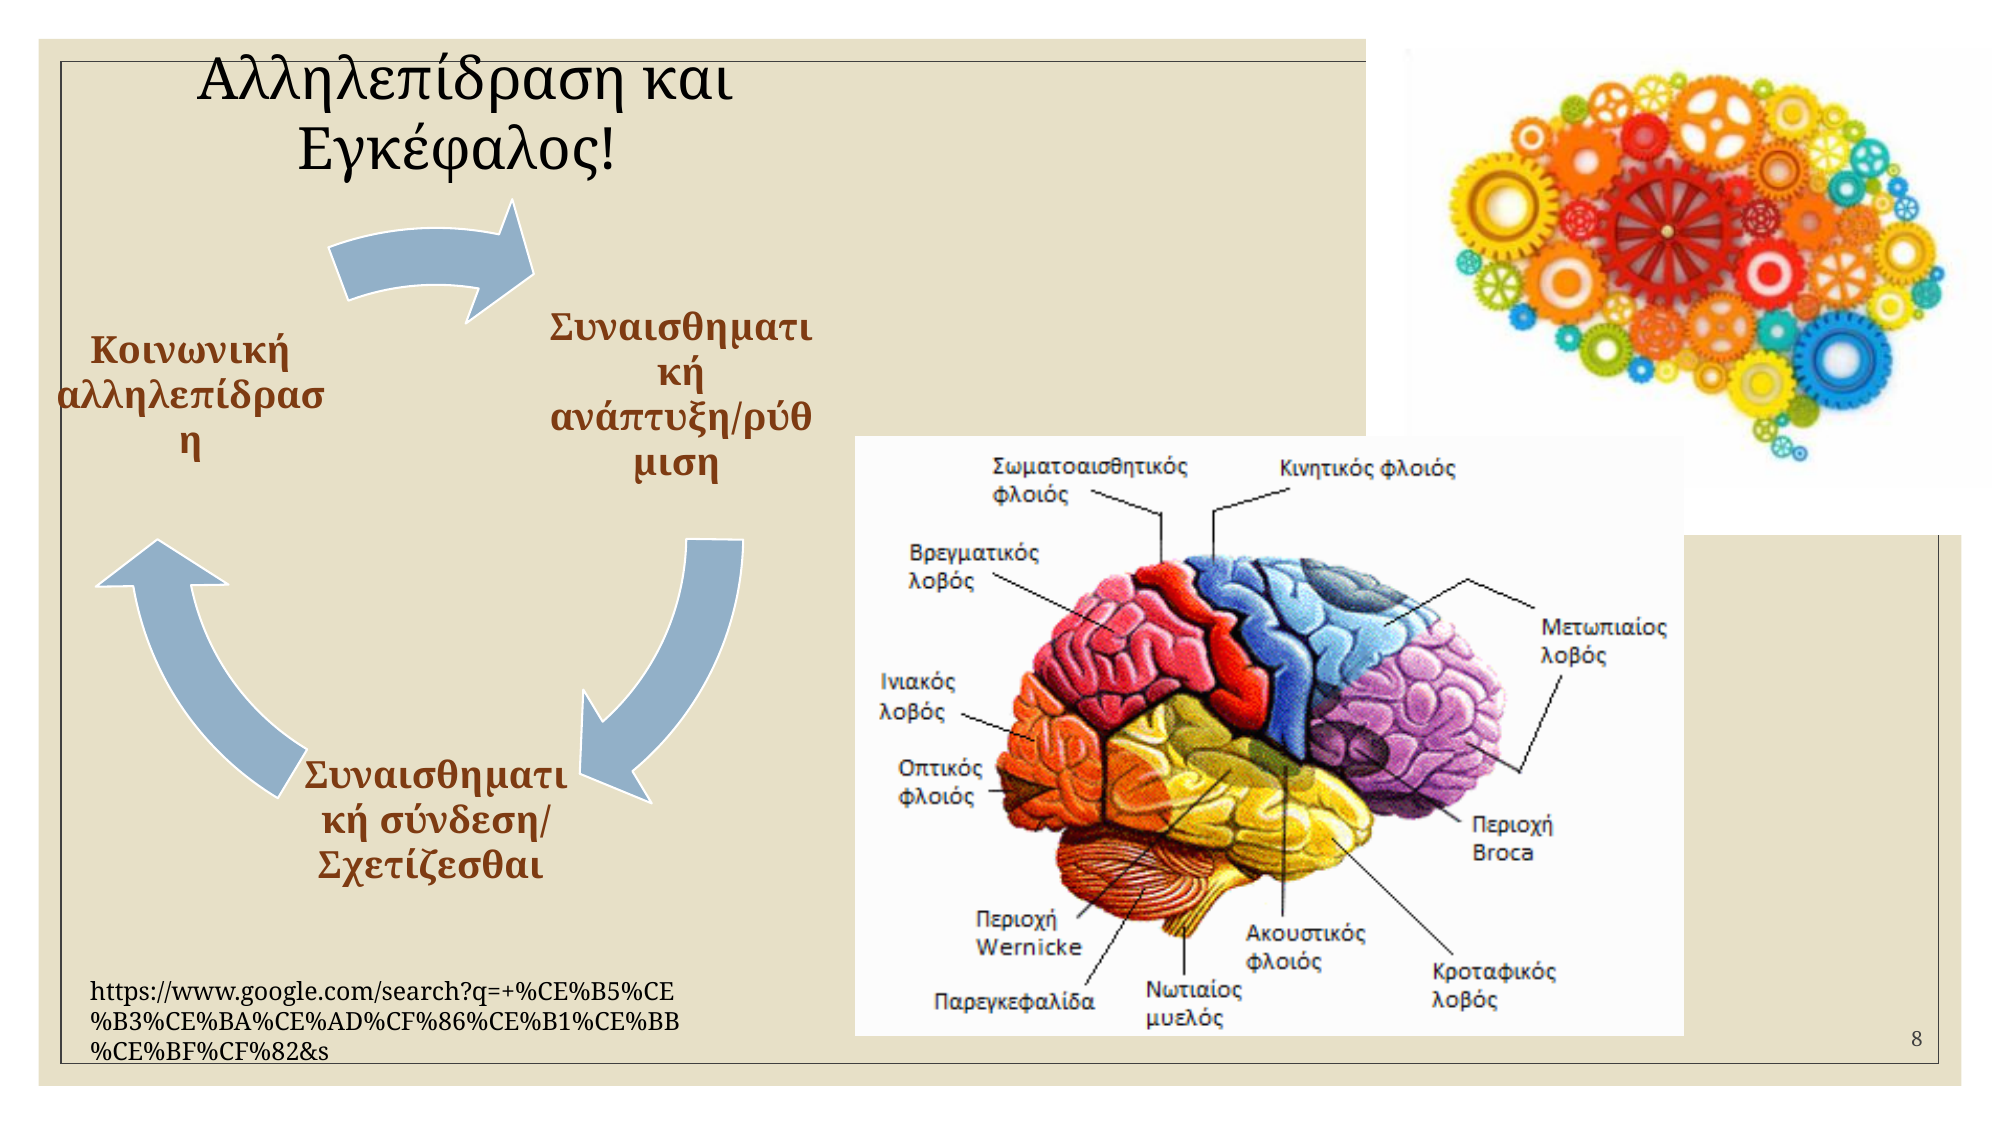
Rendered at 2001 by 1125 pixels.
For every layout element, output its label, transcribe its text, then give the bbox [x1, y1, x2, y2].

picture [855, 436, 1684, 1036]
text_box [1, 190, 871, 965]
list Αλληλεπίδραση και Εγκέφαλος! [75, 21, 856, 186]
slide_number 8 [1697, 1019, 1938, 1062]
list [1366, 0, 2000, 535]
text_box https://www.google.com/search?q=+%CE%B5%CE%B3%CE%BA%CE%AD%CF%86%CE%B1%CE%BB%CE%BF%CF%82&s [75, 973, 739, 1073]
